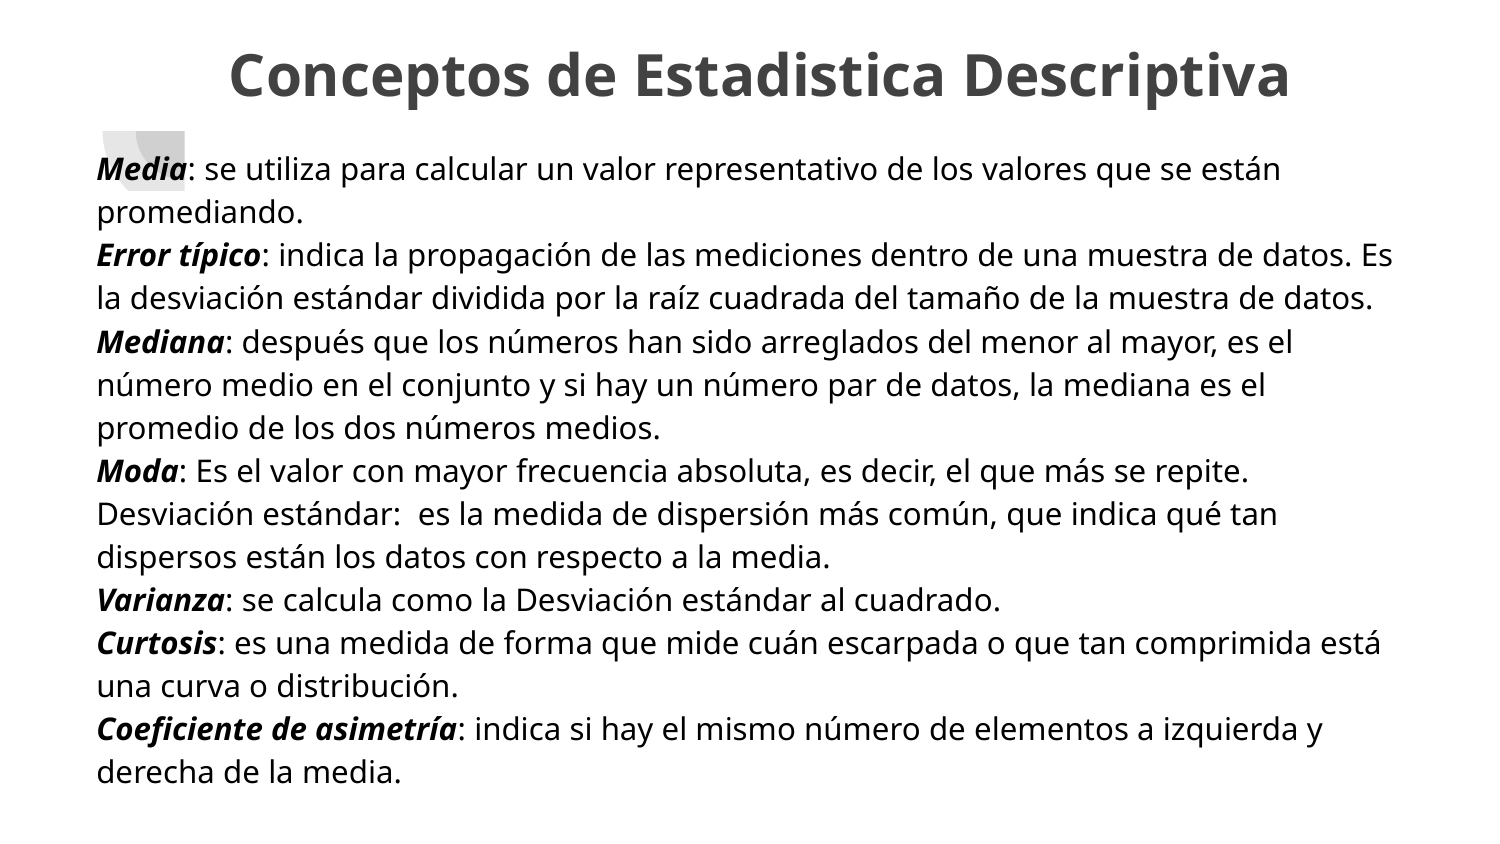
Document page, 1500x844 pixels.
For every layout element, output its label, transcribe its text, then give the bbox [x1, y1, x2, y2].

list Media: se utiliza para calcular un valor representativo de los valores que se están promediando. Error típico: indica la propagación de las mediciones dentro de una muestra de datos. Es la desviación estándar dividida por la raíz cuadrada del tamaño de la muestra de datos. Mediana: después que los números han sido arreglados del menor al mayor, es el número medio en el conjunto y si hay un número par de datos, la mediana es el promedio de los dos números medios. Moda: Es el valor con mayor frecuencia absoluta, es decir, el que más se repite. Desviación estándar: es la medida de dispersión más común, que indica qué tan dispersos están los datos con respecto a la media. Varianza: se calcula como la Desviación estándar al cuadrado. Curtosis: es una medida de forma que mide cuán escarpada o que tan comprimida está una curva o distribución. Coeficiente de asimetría: indica si hay el mismo número de elementos a izquierda y derecha de la media. [81, 128, 1419, 767]
title Conceptos de Estadistica Descriptiva [213, 23, 1368, 128]
